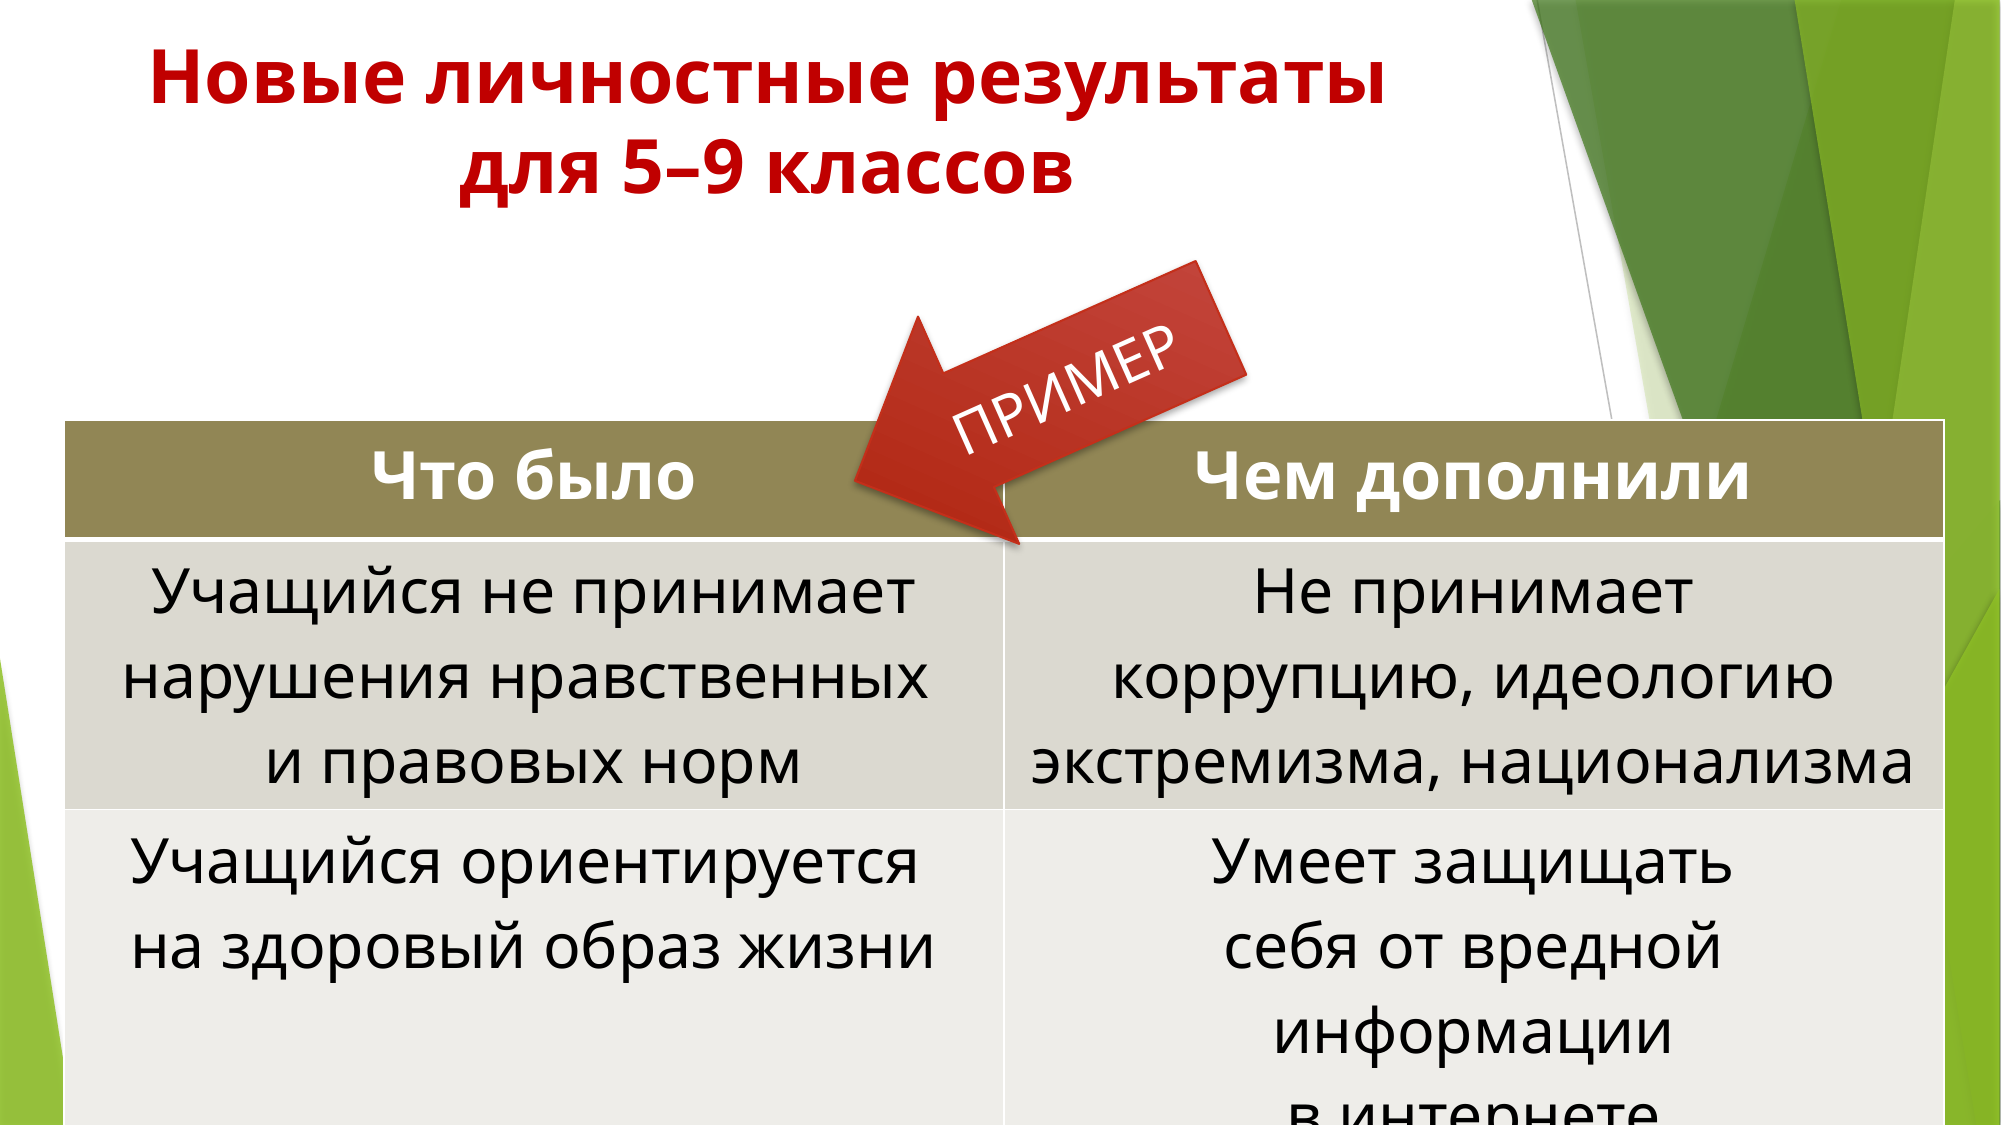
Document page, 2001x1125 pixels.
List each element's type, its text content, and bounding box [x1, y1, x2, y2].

table_header Что было [65, 421, 972, 537]
text_box ПРИМЕР [853, 260, 1248, 545]
table_header Чем дополнили [1005, 421, 1943, 537]
table_cell Умеет защищать себя от вредной информации в интернете [1005, 810, 1943, 1125]
table_cell Не принимает коррупцию, идеологию экстремизма, национализма [1005, 542, 1943, 809]
table_cell Учащийся ориентируется на здоровый образ жизни [65, 810, 1003, 1125]
title Новые личностные результаты для 5–9 классов [42, 21, 1514, 310]
table_cell Учащийся не принимает нарушения нравственных и правовых норм [65, 542, 1003, 809]
